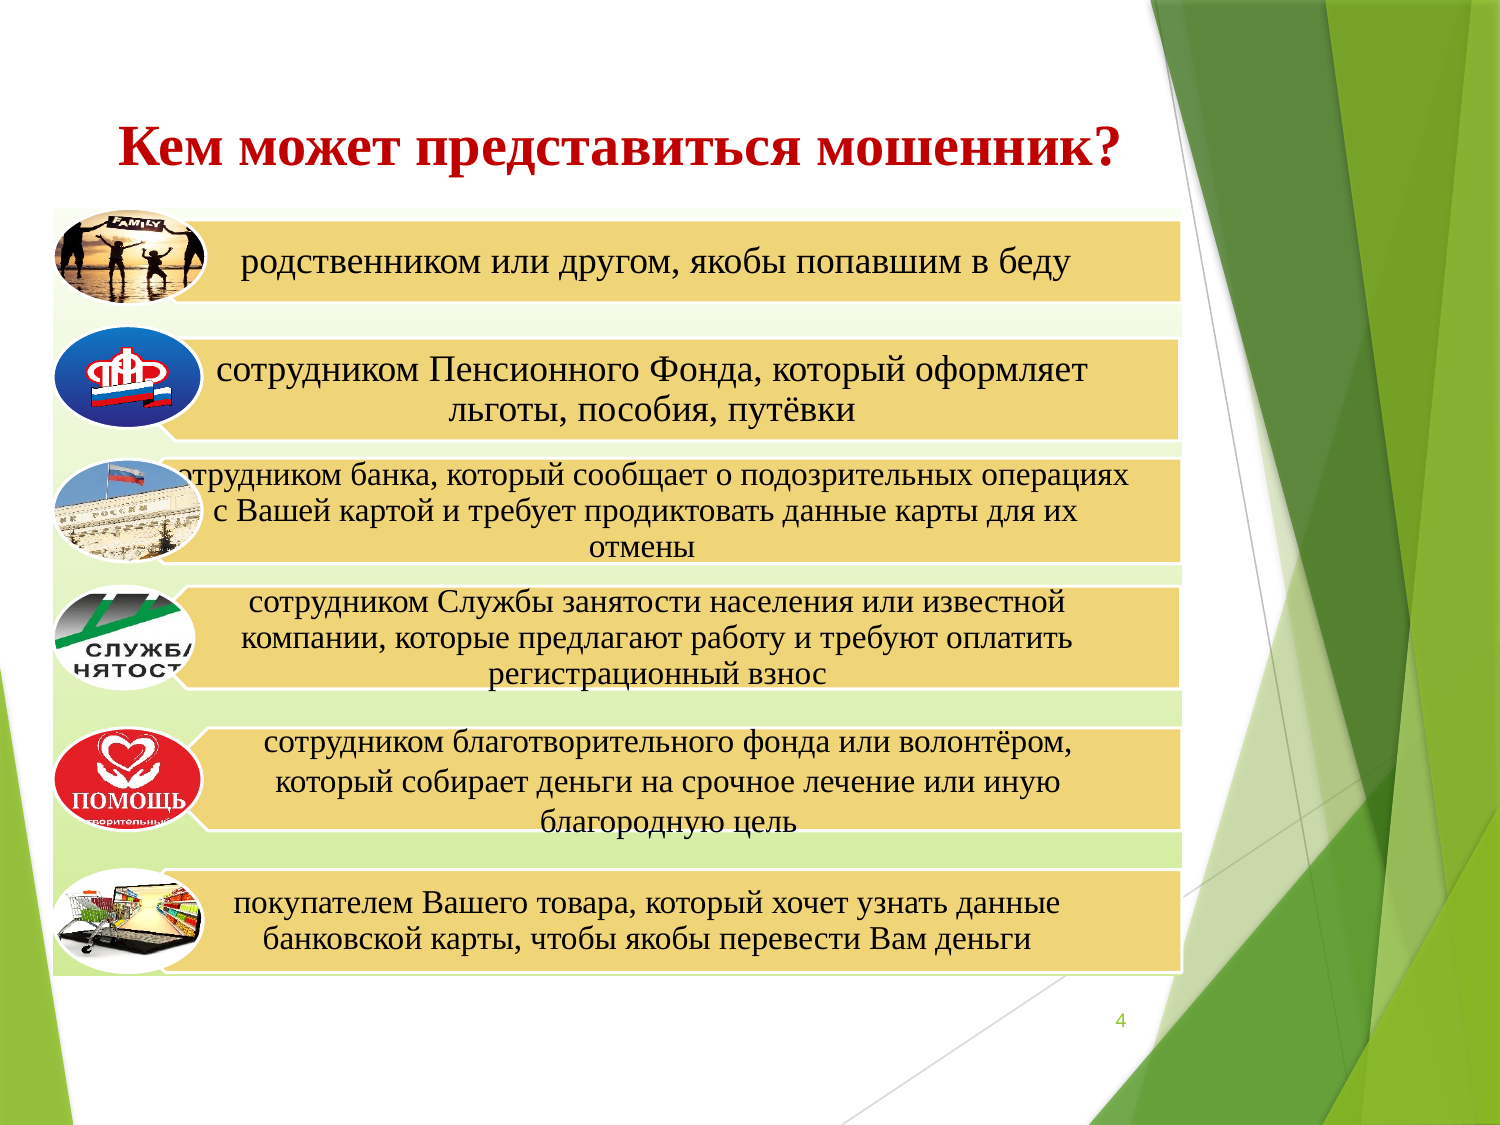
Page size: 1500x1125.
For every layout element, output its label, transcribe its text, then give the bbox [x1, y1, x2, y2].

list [52, 207, 1183, 977]
title Кем может представиться мошенник? [99, 99, 1142, 206]
slide_number 4 [1057, 991, 1142, 1051]
